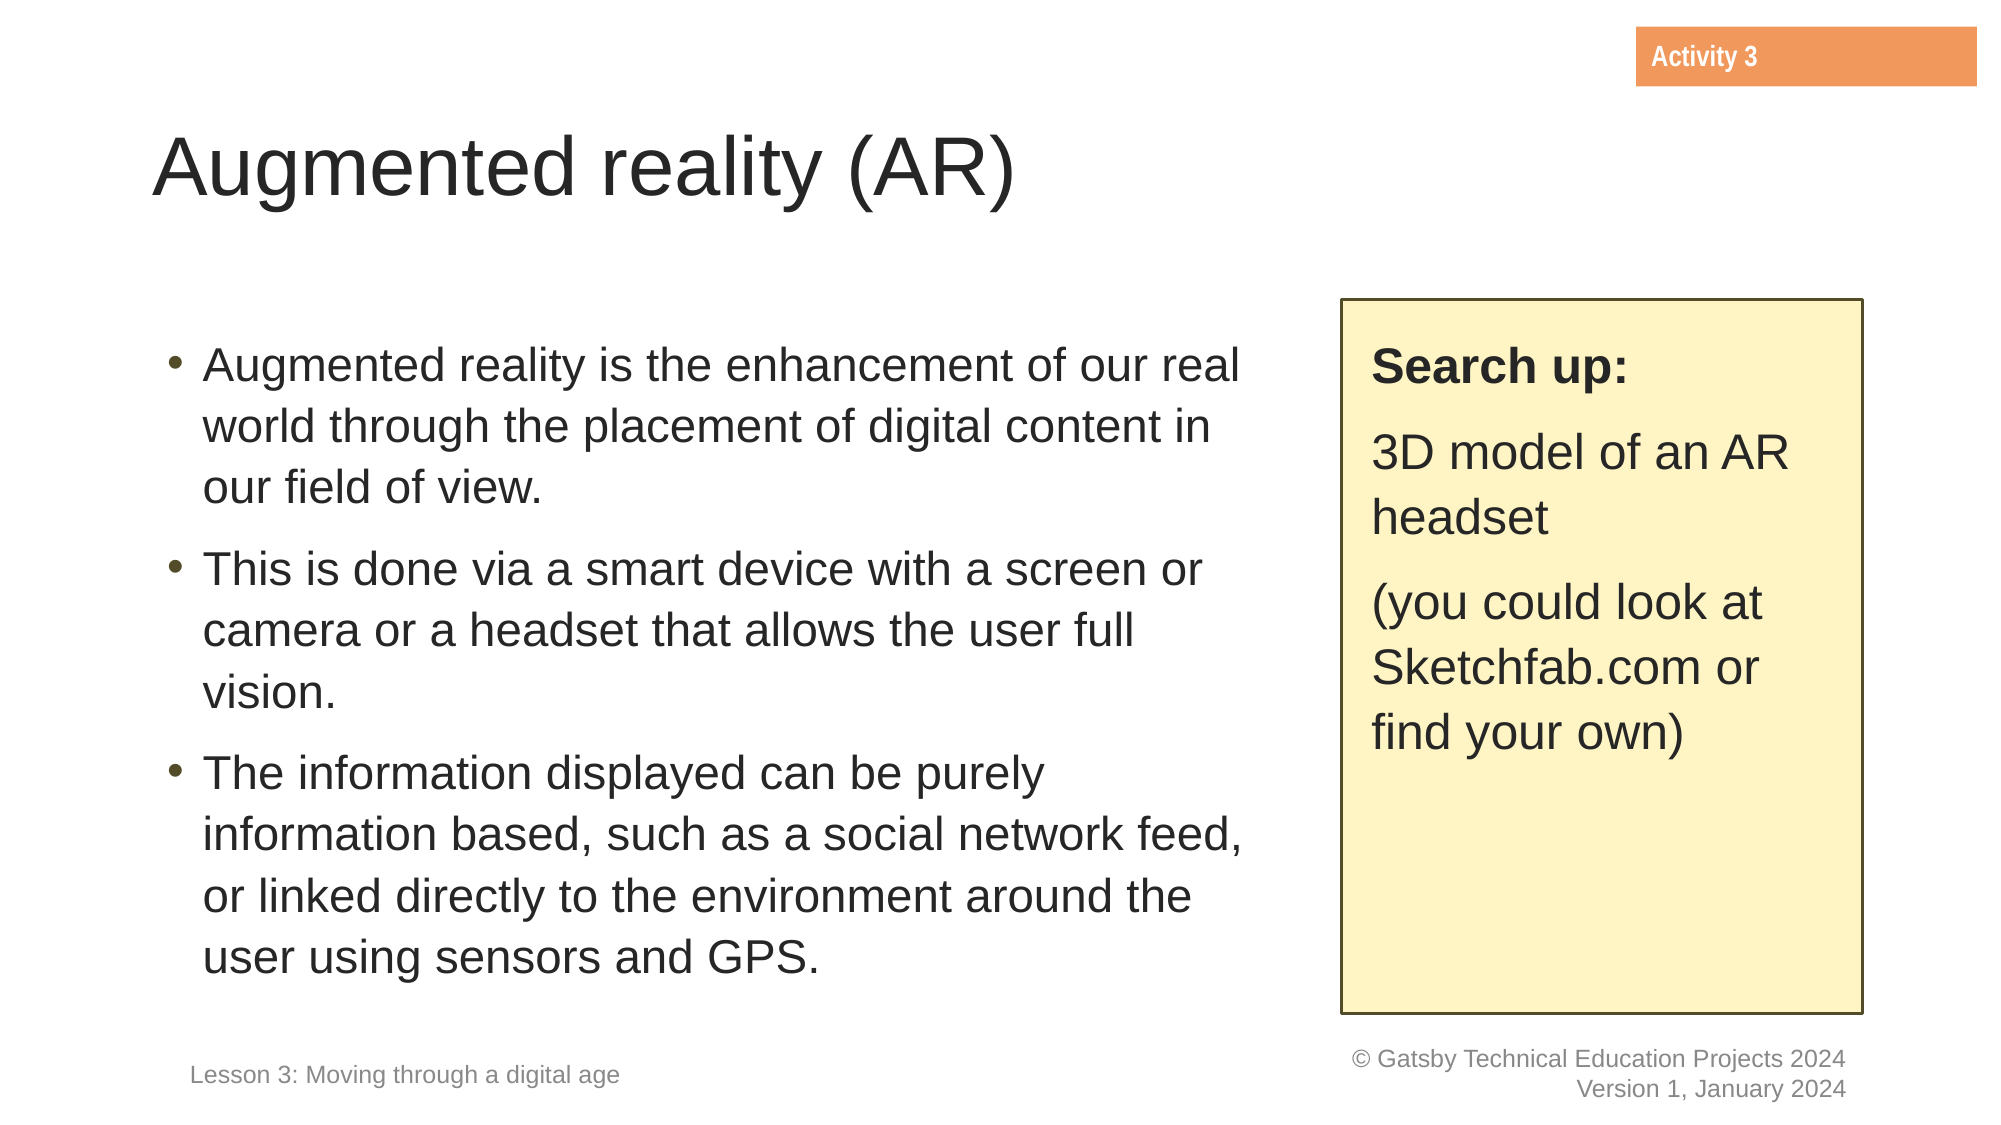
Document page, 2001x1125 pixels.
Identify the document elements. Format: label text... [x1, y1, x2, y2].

title Augmented reality (AR) [137, 59, 1863, 278]
list Search up: 3D model of an AR headset (you could look at Sketchfab.com or find your own) [1340, 298, 1864, 1015]
list Augmented reality is the enhancement of our real world through the placement of digital content in our field of view. This is done via a smart device with a screen or camera or a headset that allows the user full vision. The information displayed can be purely information based, such as a social network feed, or linked directly to the environment around the user using sensors and GPS. [137, 299, 1300, 1014]
list Lesson 3: Moving through a digital age [137, 1042, 829, 1103]
list Activity 3 [1636, 26, 1977, 87]
